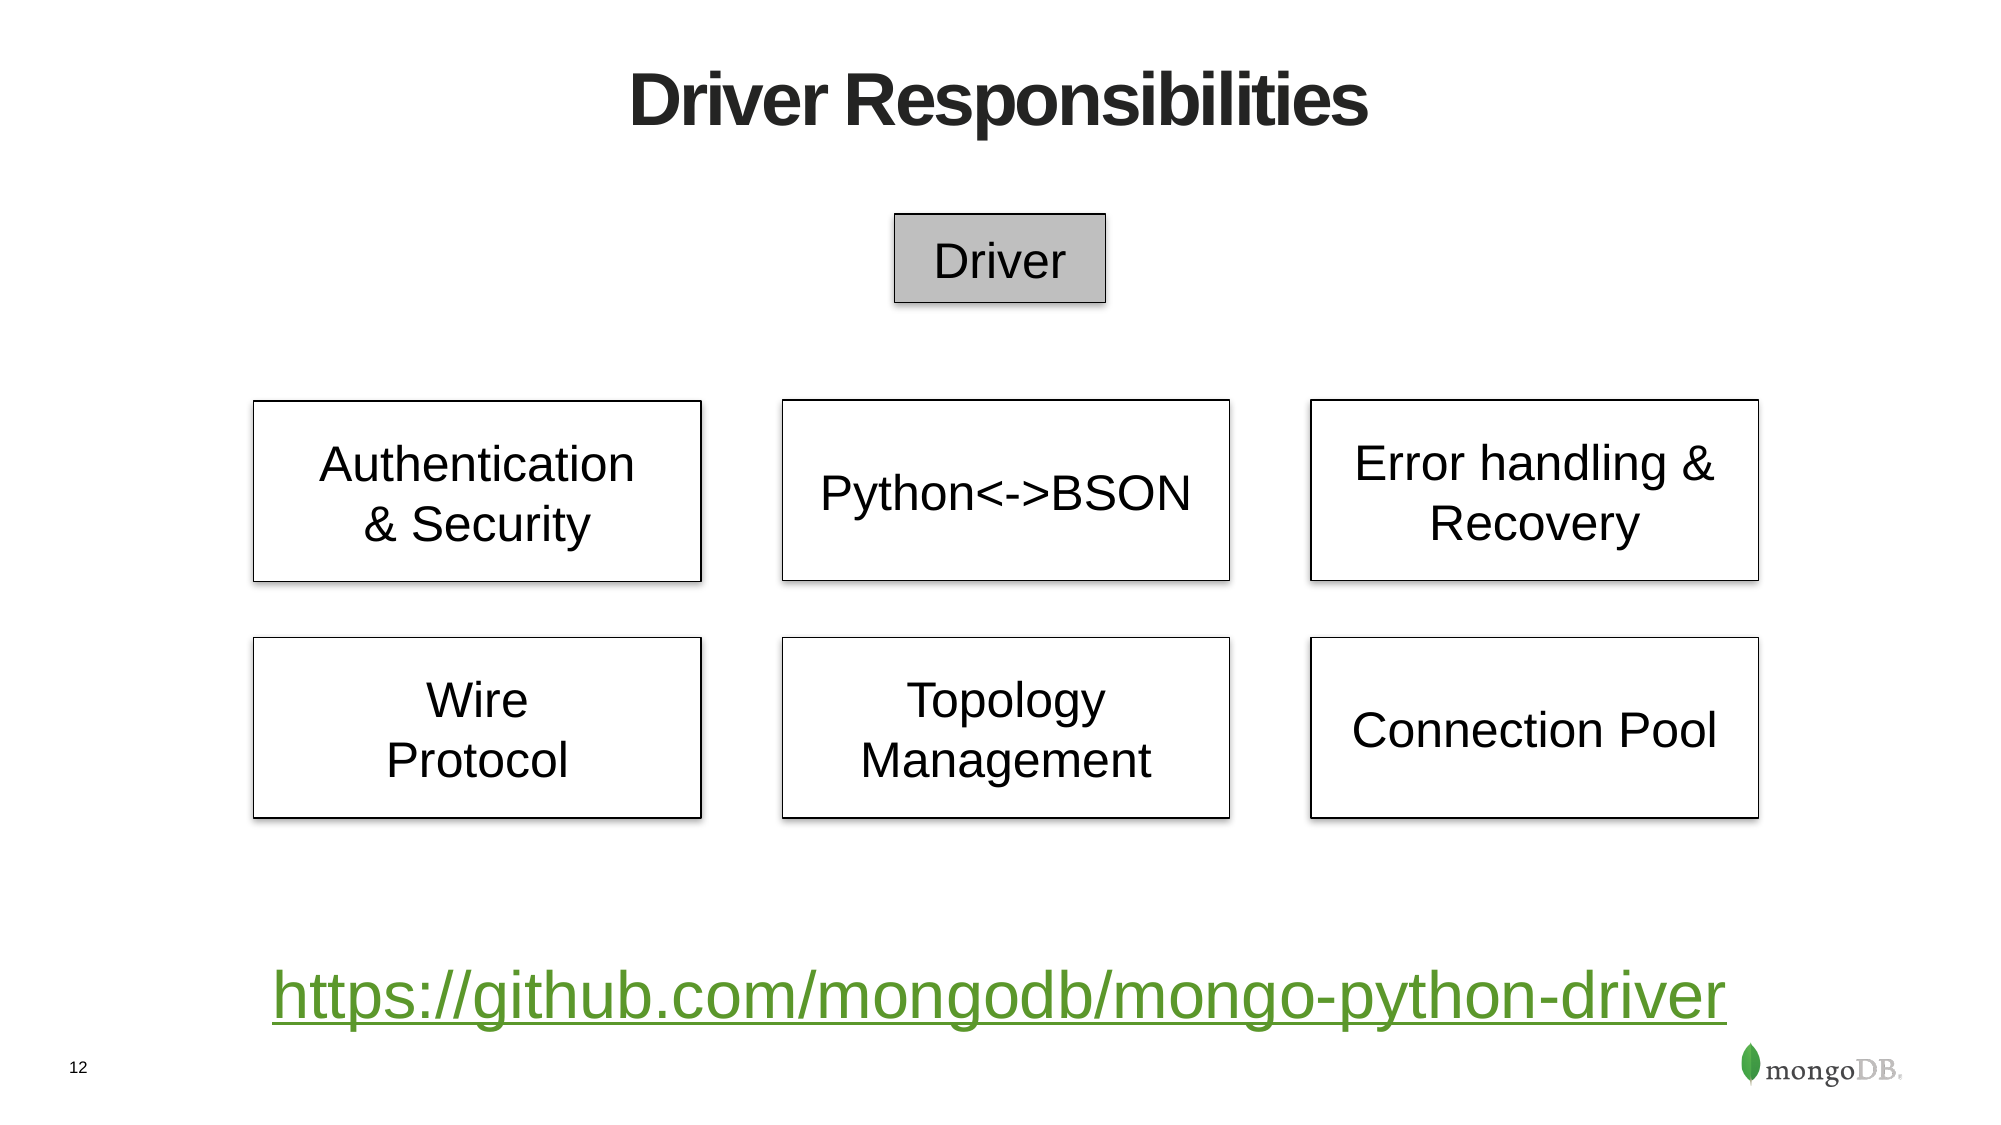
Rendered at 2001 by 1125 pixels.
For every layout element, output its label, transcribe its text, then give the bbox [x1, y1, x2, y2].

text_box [253, 399, 1759, 582]
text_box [253, 637, 1759, 819]
title Driver Responsibilities [99, 1, 1900, 190]
list https://github.com/mongodb/mongo-python-driver [99, 870, 1900, 1058]
text_box Driver [894, 213, 1106, 303]
